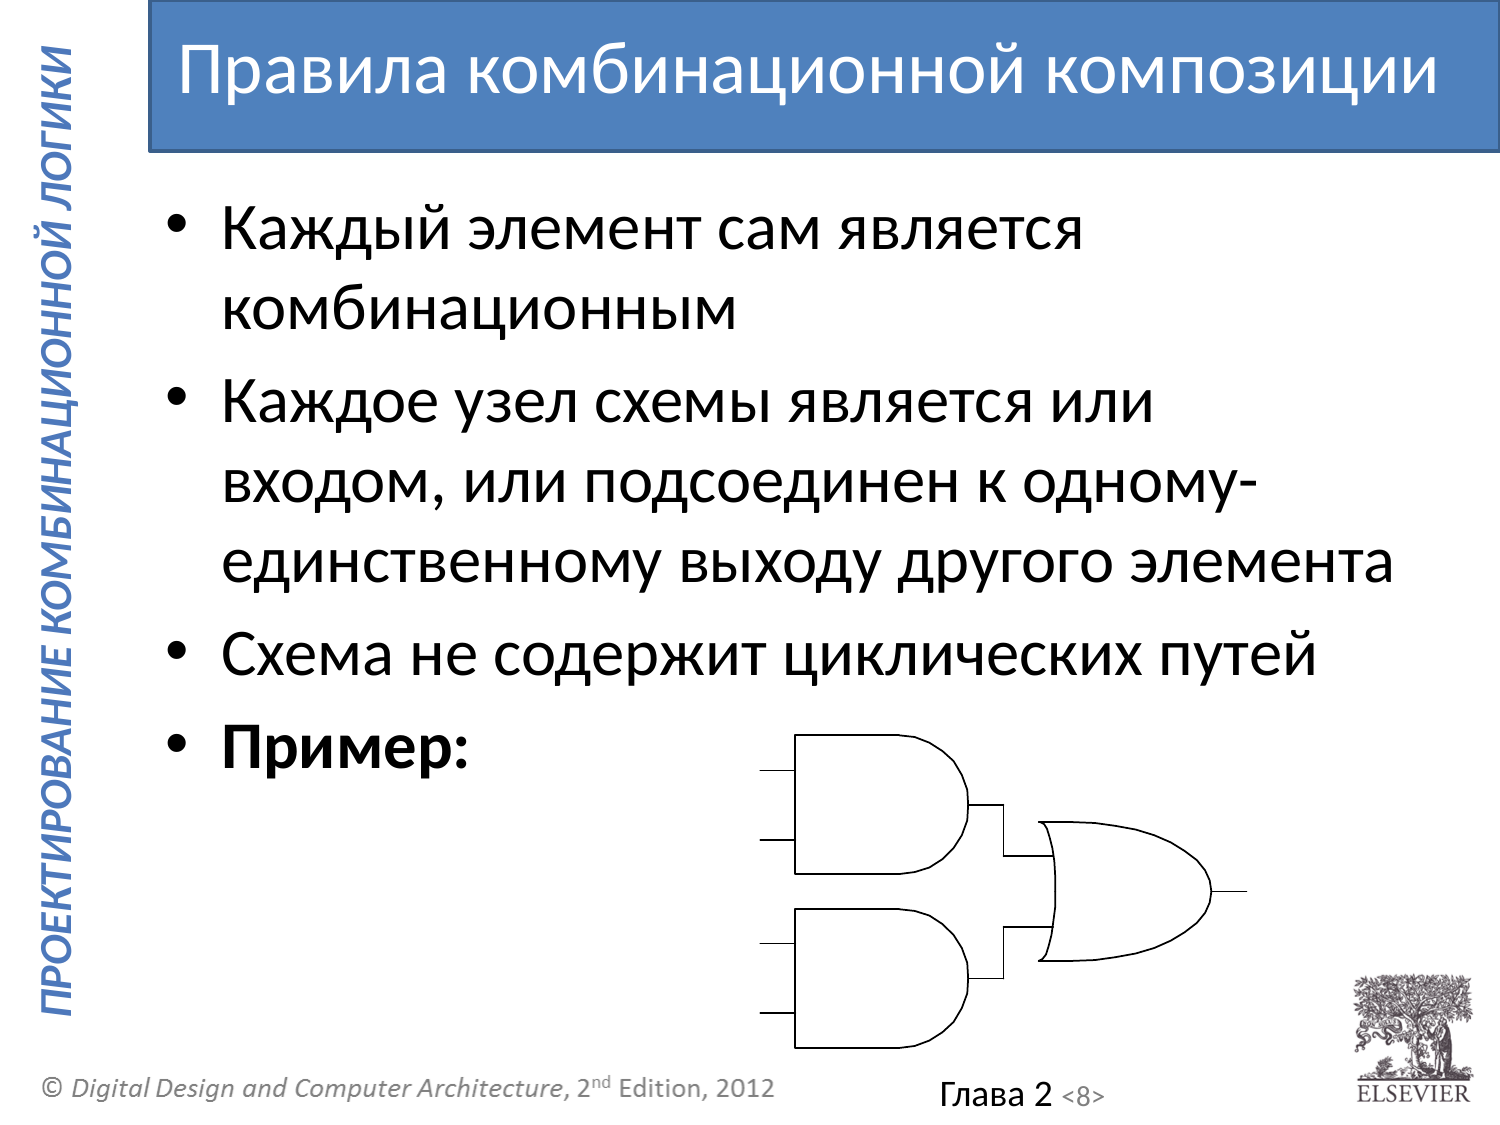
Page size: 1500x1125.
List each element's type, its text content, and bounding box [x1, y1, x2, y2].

picture [0, 0, 1500, 1125]
text_box Правила комбинационной композиции [162, 11, 1500, 116]
list Каждый элемент сам является комбинационным Каждое узел схемы является или входом, или подсоединен к одному-единственному выходу другого элемента Схема не содержит циклических путей Пример: [150, 174, 1413, 988]
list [749, 724, 1257, 1059]
